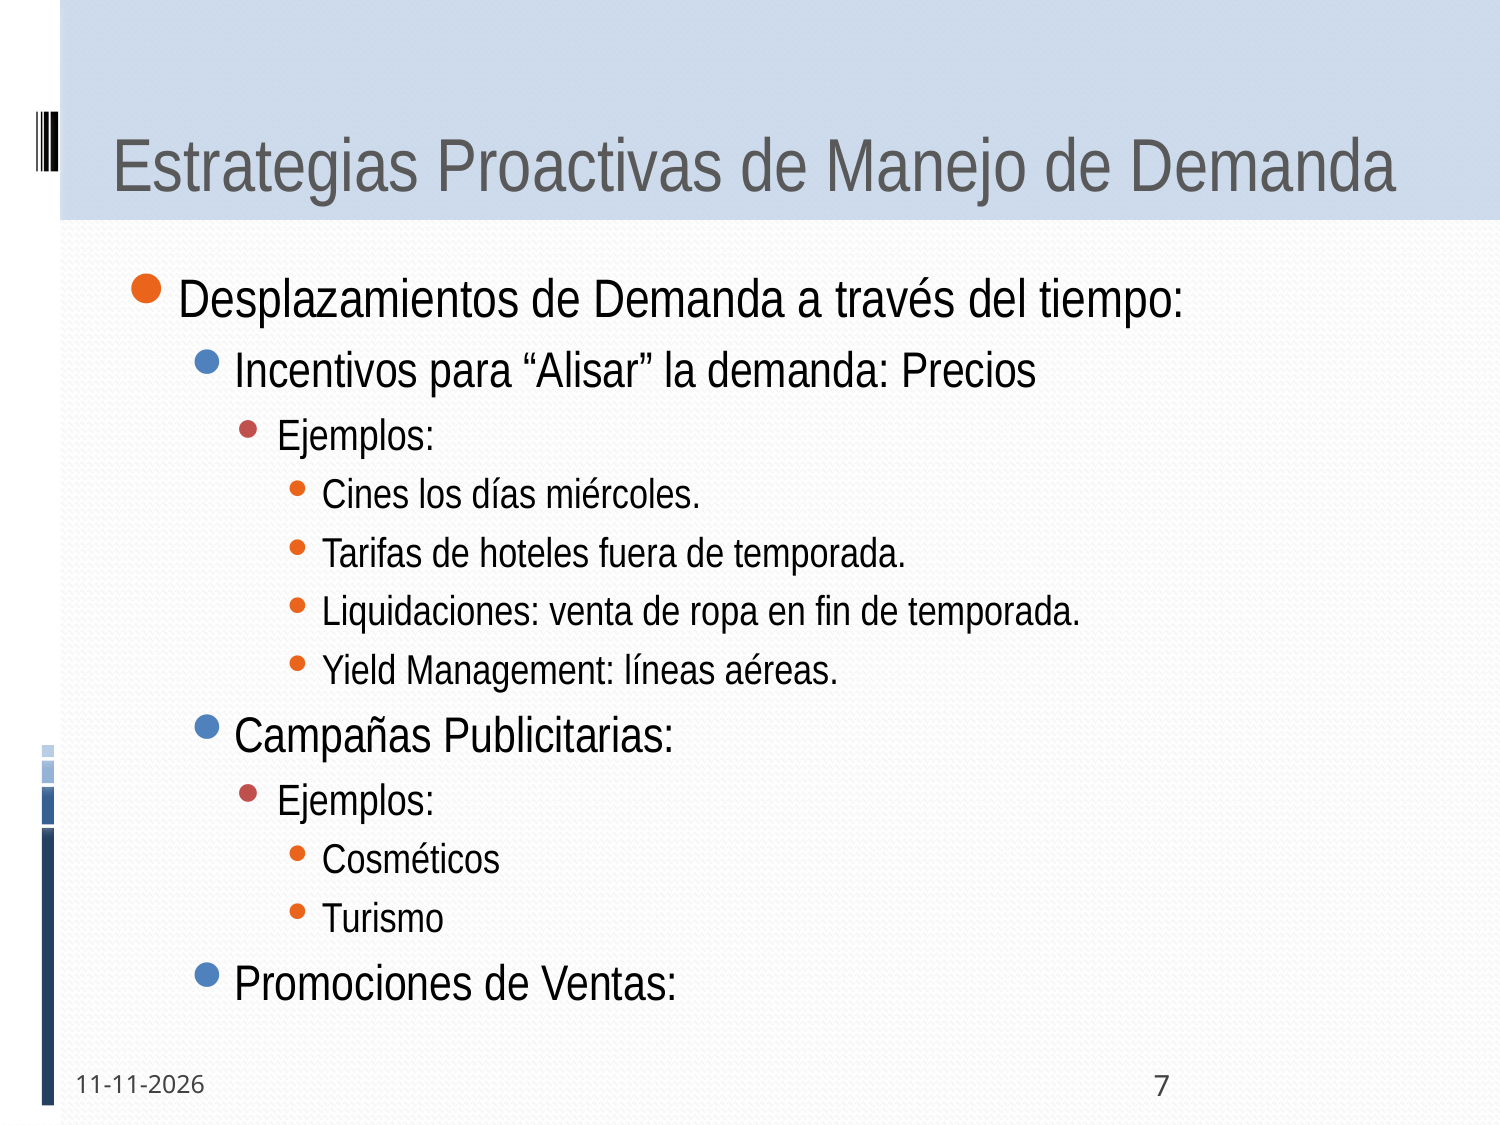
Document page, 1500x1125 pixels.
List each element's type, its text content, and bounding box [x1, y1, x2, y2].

list Desplazamientos de Demanda a través del tiempo: Incentivos para “Alisar” la demanda: Precios Ejemplos: Cines los días miércoles. Tarifas de hoteles fuera de temporada. Liquidaciones: venta de ropa en fin de temporada. Yield Management: líneas aéreas. Campañas Publicitarias: Ejemplos: Cosméticos Turismo Promociones de Ventas: [111, 255, 1436, 1038]
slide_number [75, 1042, 243, 1103]
title Estrategias Proactivas de Manejo de Demanda [111, 18, 1436, 207]
slide_number 7 [1045, 1046, 1171, 1107]
